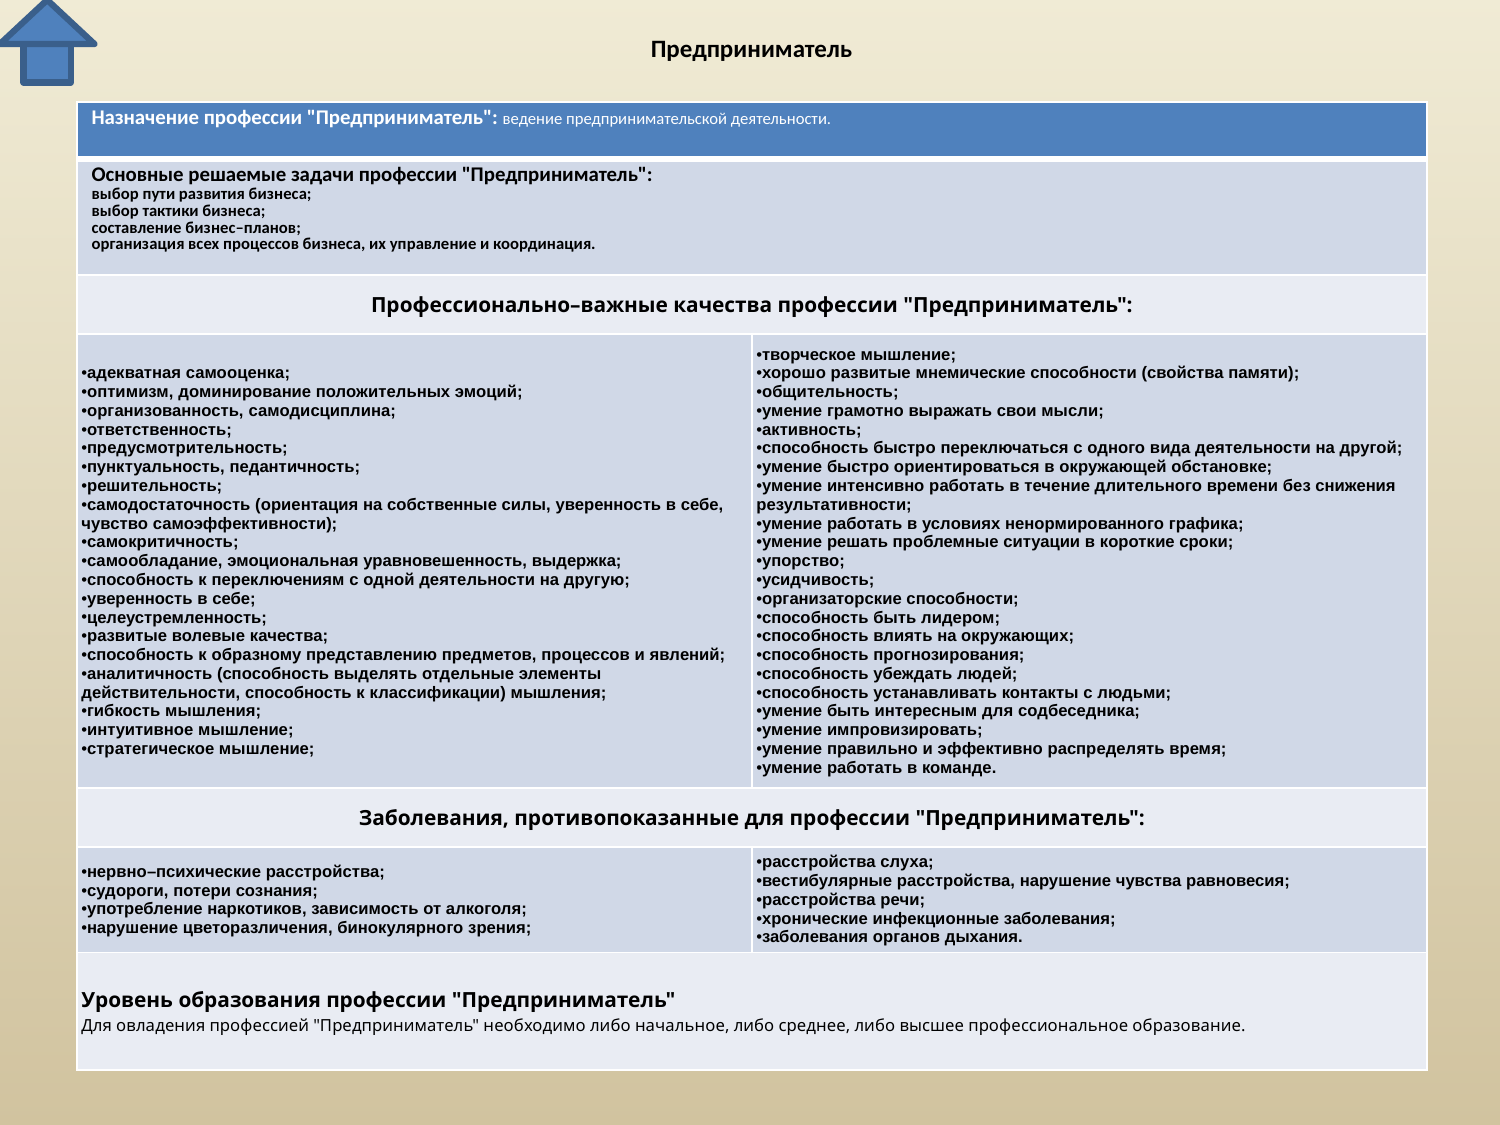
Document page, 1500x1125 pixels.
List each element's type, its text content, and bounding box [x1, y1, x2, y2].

table_header Назначение профессии "Предприниматель": ведение предпринимательской деятельности. [78, 103, 1426, 156]
table_cell Уровень образования профессии "Предприниматель" Для овладения профессией "Предприниматель" необходимо либо начальное, либо среднее, либо высшее профессиональное образование. [78, 953, 1426, 1069]
table_cell нервно–психические расстройства; судороги, потери сознания; употребление наркотиков, зависимость от алкоголя; нарушение цветоразличения, бинокулярного зрения; [78, 848, 751, 952]
table_cell творческое мышление; хорошо развитые мнемические способности (свойства памяти); общительность; умение грамотно выражать свои мысли; активность; способность быстро переключаться с одного вида деятельности на другой; умение быстро ориентироваться в окружающей обстановке; умение интенсивно работать в течение длительного времени без снижения результативности; умение работать в условиях ненормированного графика; умение решать проблемные ситуации в короткие сроки; упорство; усидчивость; организаторские способности; способность быть лидером; способность влиять на окружающих; способность прогнозирования; способность убеждать людей; способность устанавливать контакты с людьми; умение быть интересным для содбеседника; умение импровизировать; умение правильно и эффективно распределять время; умение работать в команде. [753, 335, 1426, 787]
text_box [1, 1, 93, 81]
table_cell адекватная самооценка; оптимизм, доминирование положительных эмоций; организованность, самодисциплина; ответственность; предусмотрительность; пунктуальность, педантичность; решительность; самодостаточность (ориентация на собственные силы, уверенность в себе, чувство самоэффективности); самокритичность; самообладание, эмоциональная уравновешенность, выдержка; способность к переключениям с одной деятельности на другую; уверенность в себе; целеустремленность; развитые волевые качества; способность к образному представлению предметов, процессов и явлений; аналитичность (способность выделять отдельные элементы действительности, способность к классификации) мышления; гибкость мышления; интуитивное мышление; стратегическое мышление; [78, 335, 751, 787]
table_cell расстройства слуха; вестибулярные расстройства, нарушение чувства равновесия; расстройства речи; хронические инфекционные заболевания; заболевания органов дыхания. [753, 848, 1426, 952]
table_cell Заболевания, противопоказанные для профессии "Предприниматель": [78, 789, 1426, 846]
title Предприниматель [76, 0, 1427, 96]
table_cell Основные решаемые задачи профессии "Предприниматель": выбор пути развития бизнеса; выбор тактики бизнеса; составление бизнес–планов; организация всех процессов бизнеса, их управление и координация. [78, 162, 1426, 274]
table_cell Профессионально–важные качества профессии "Предприниматель": [78, 276, 1426, 333]
